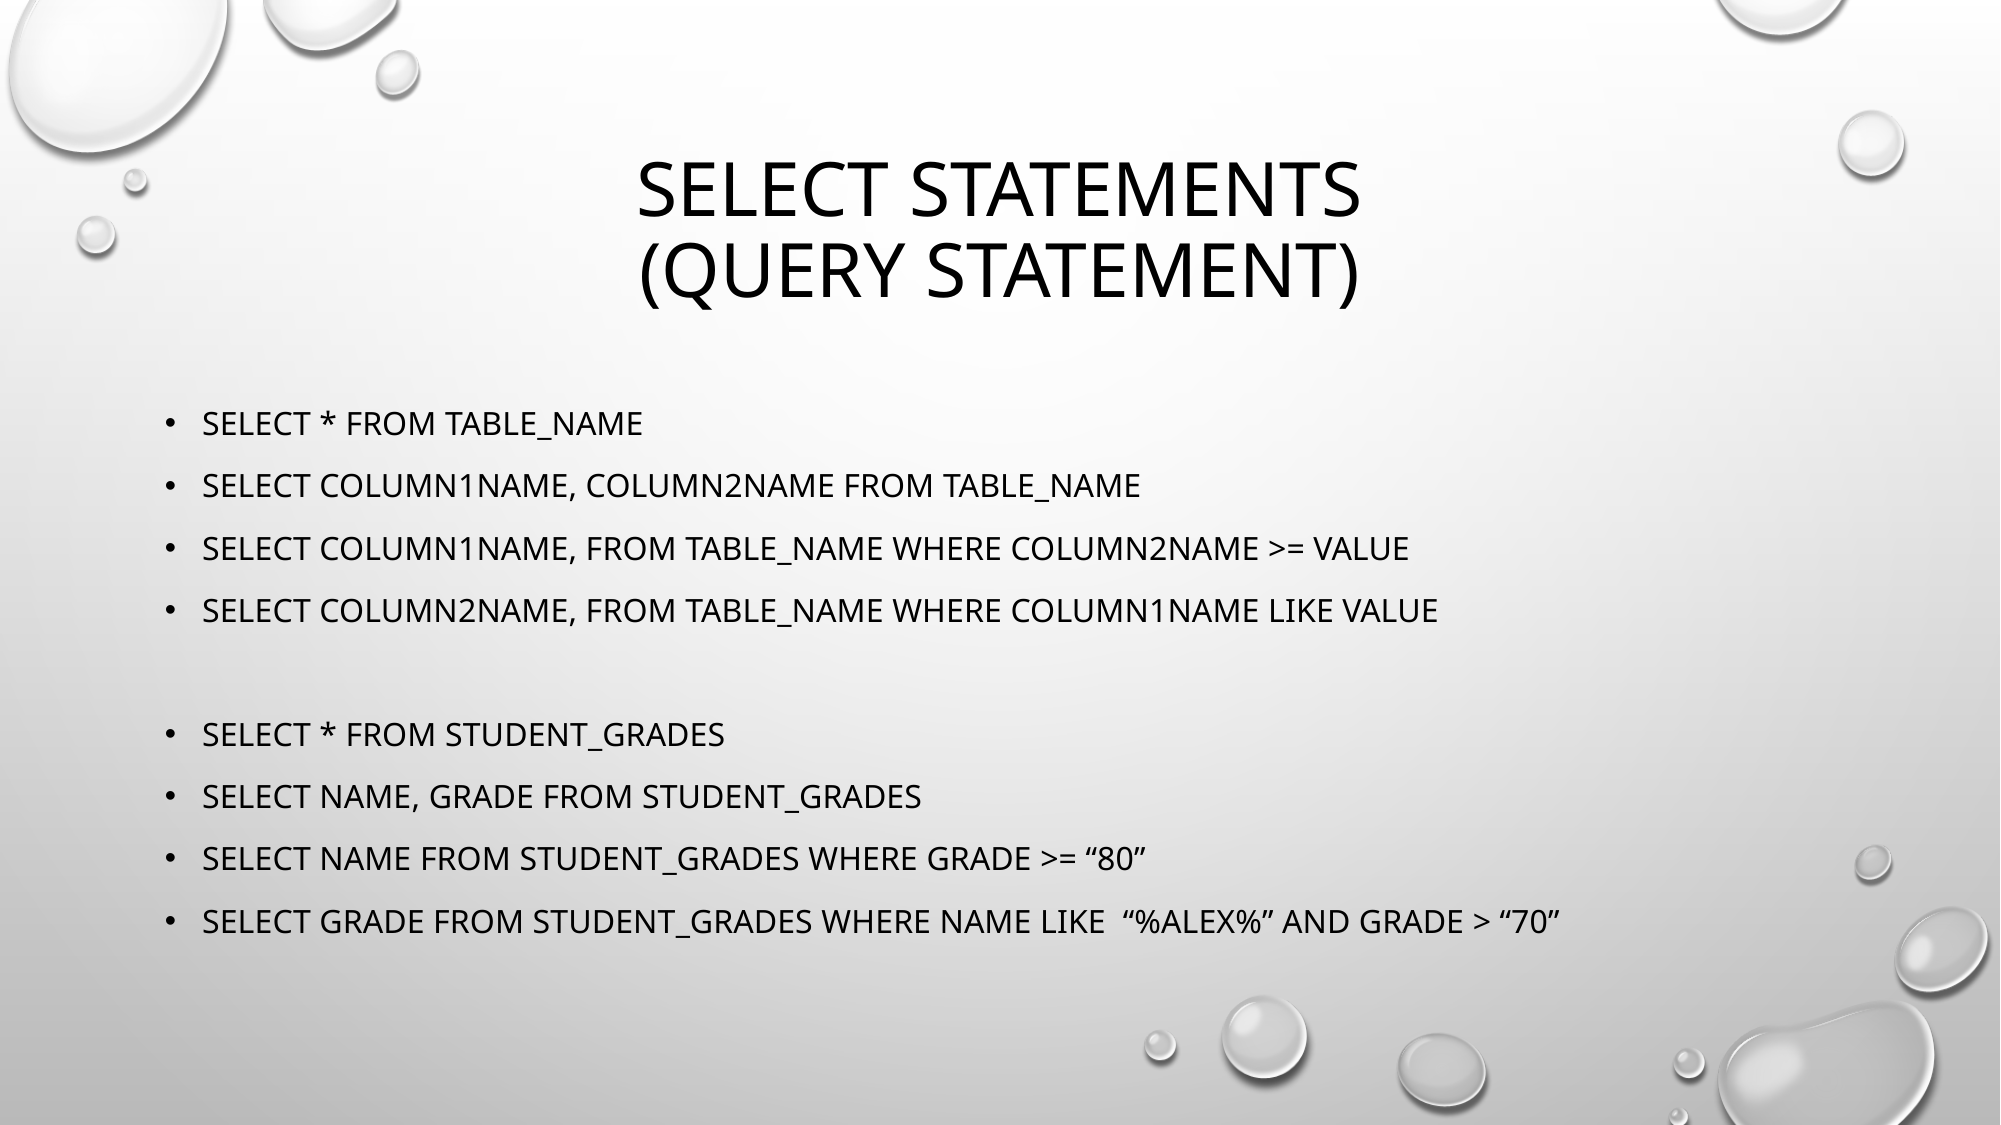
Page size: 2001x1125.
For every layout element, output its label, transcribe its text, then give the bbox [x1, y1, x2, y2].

list Select * from table_name Select column1name, column2name from table_name Select column1name, from table_name where Column2name >= value Select column2name, from table_name where Column1name like value Select * from Student_Grades Select name, grade from student_grades Select name from Student_grades where grade >= “80” Select grade from Student_grades where name like “%ALEX%” and grade > “70” [149, 388, 1850, 950]
title Select statements (query statement) [149, 101, 1851, 364]
picture [0, 0, 2000, 1125]
